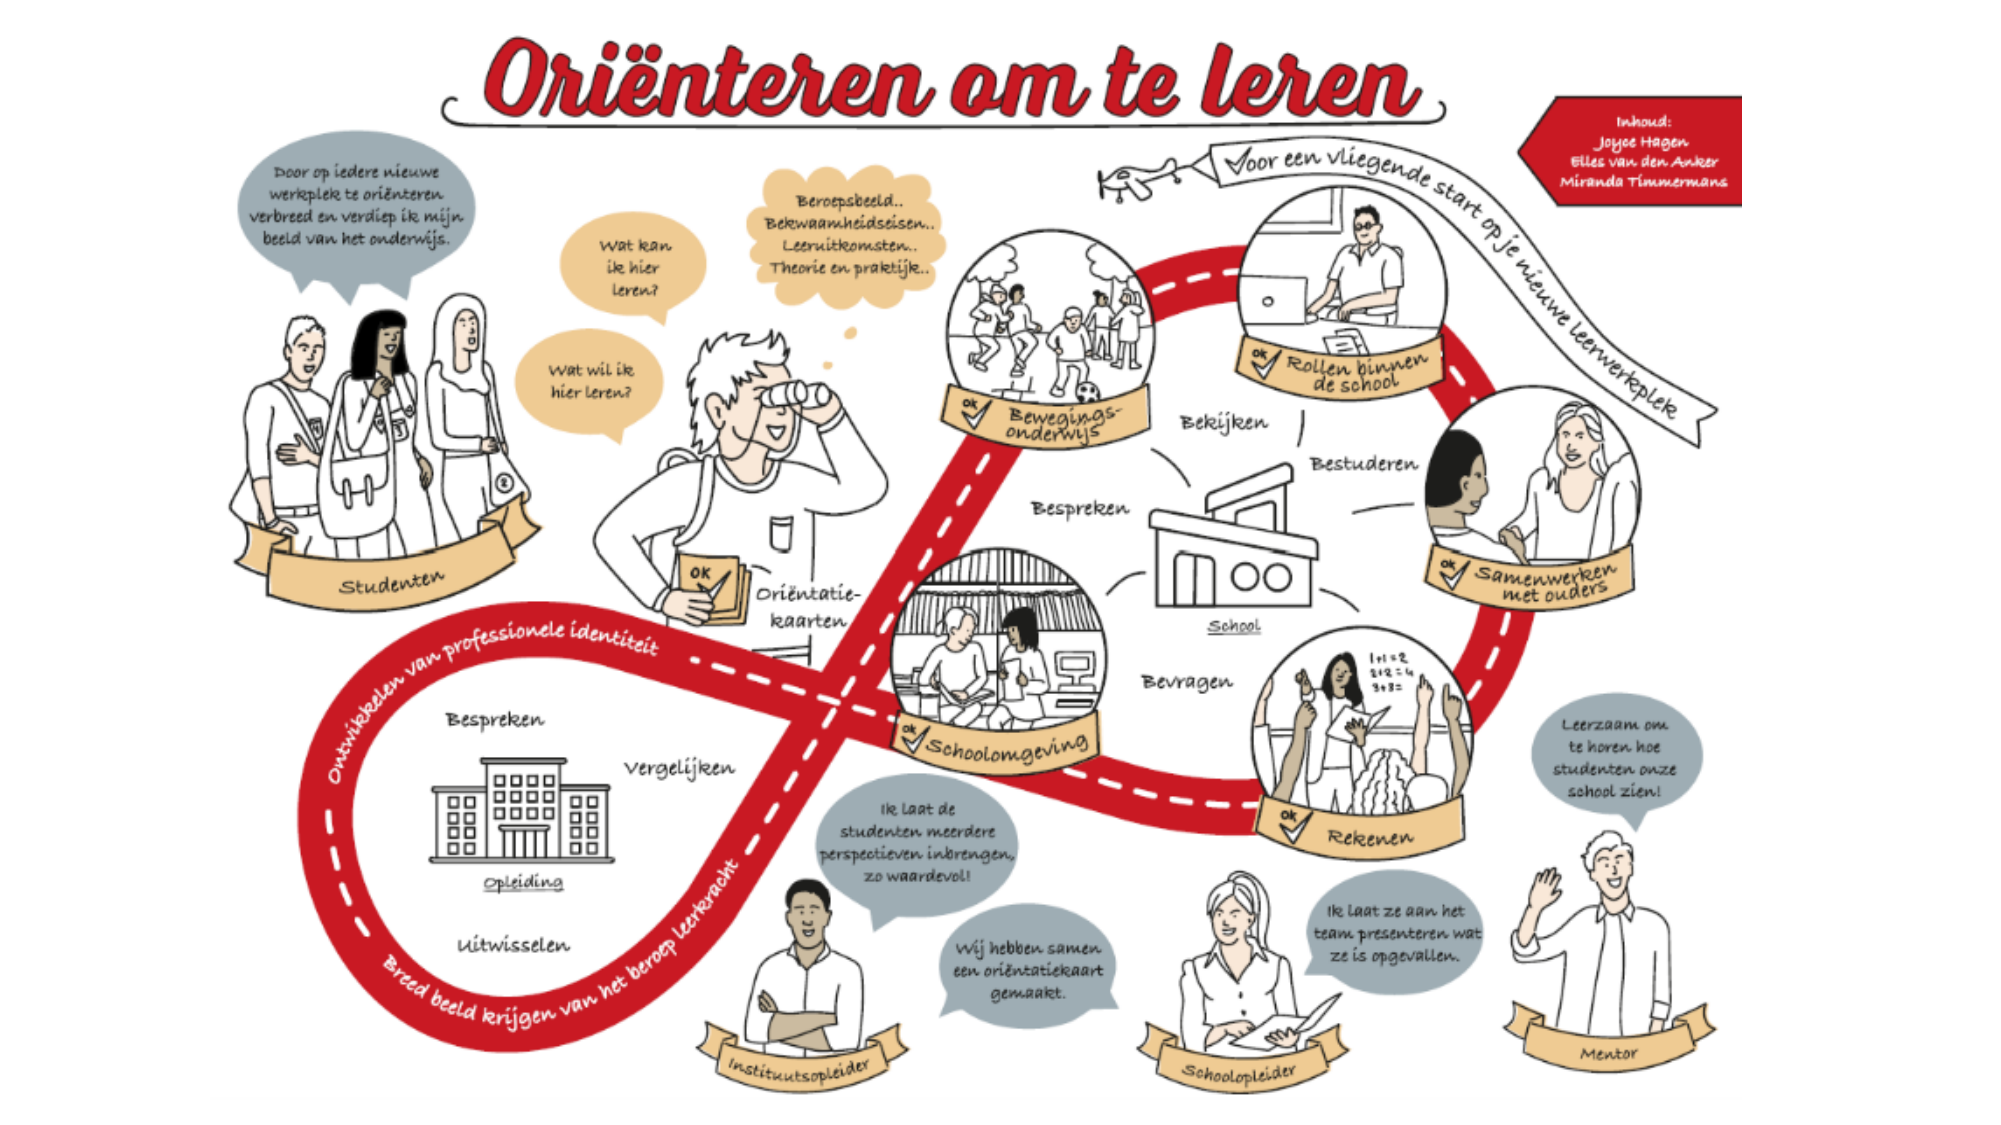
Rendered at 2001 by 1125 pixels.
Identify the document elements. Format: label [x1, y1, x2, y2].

list [210, 0, 1743, 1100]
